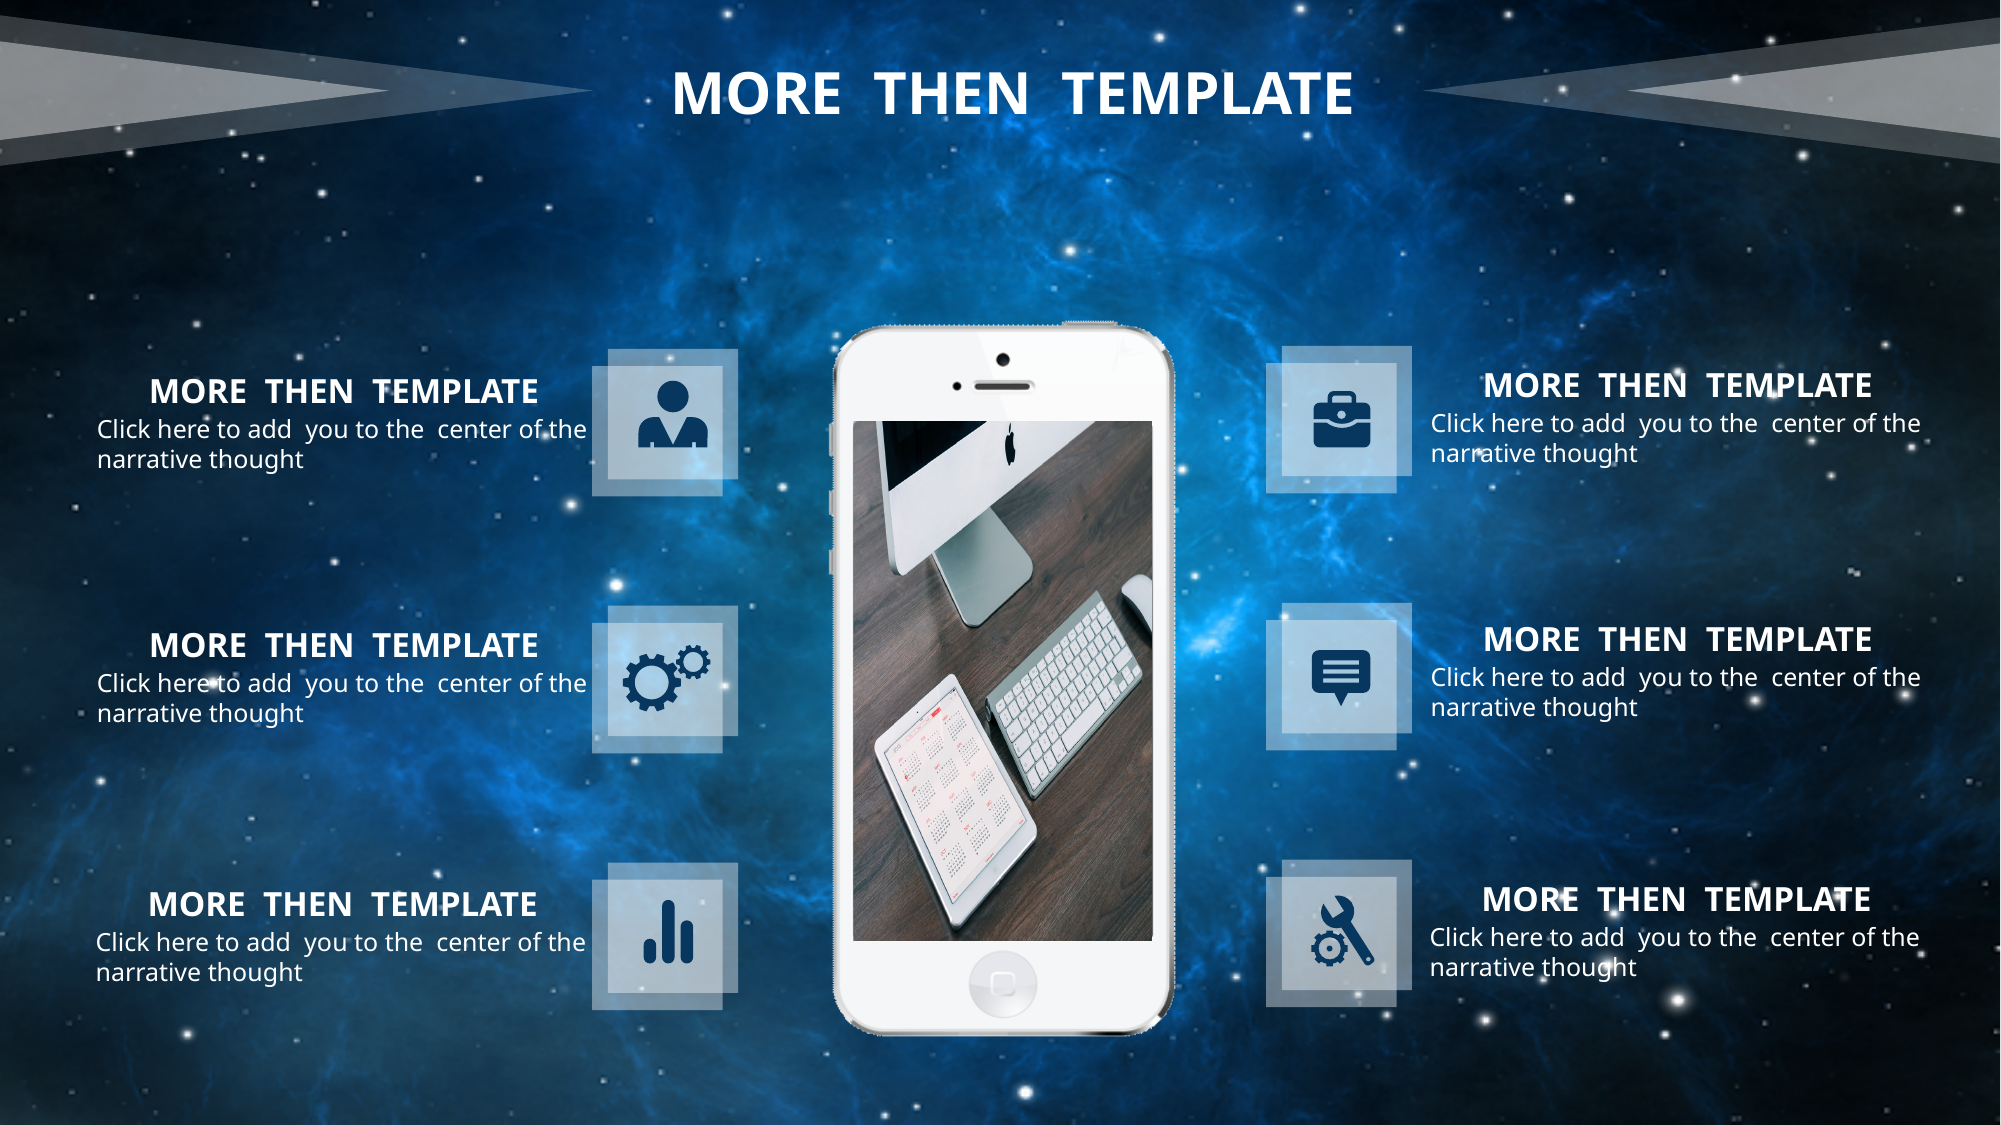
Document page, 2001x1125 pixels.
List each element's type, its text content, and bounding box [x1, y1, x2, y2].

text_box MORE THEN TEMPLATE [626, 40, 1370, 136]
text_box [1422, 14, 2000, 167]
text_box [607, 605, 739, 737]
text_box MORE THEN TEMPLATE Click here to add you to the center of the narrative thought [82, 345, 616, 481]
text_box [0, 14, 594, 167]
text_box [1266, 876, 1397, 1008]
text_box [1266, 620, 1397, 751]
text_box MORE THEN TEMPLATE Click here to add you to the center of the narrative thought [82, 599, 616, 735]
text_box MORE THEN TEMPLATE Click here to add you to the center of the narrative thought [1415, 340, 1950, 476]
text_box [615, 862, 739, 993]
text_box [1281, 345, 1412, 477]
text_box MORE THEN TEMPLATE Click here to add you to the center of the narrative thought [80, 859, 615, 995]
text_box MORE THEN TEMPLATE Click here to add you to the center of the narrative thought [1415, 594, 1950, 729]
text_box [1281, 602, 1412, 734]
text_box [616, 348, 739, 480]
picture [0, 0, 2001, 1125]
text_box MORE THEN TEMPLATE Click here to add you to the center of the narrative thought [1414, 854, 1949, 989]
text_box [622, 644, 711, 712]
text_box [592, 993, 723, 1011]
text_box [1311, 894, 1376, 967]
text_box [1266, 363, 1397, 494]
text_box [1313, 390, 1371, 448]
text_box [638, 380, 708, 448]
text_box [592, 735, 723, 754]
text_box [643, 899, 694, 964]
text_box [1311, 649, 1371, 707]
text_box [592, 480, 723, 497]
text_box [1281, 859, 1412, 991]
